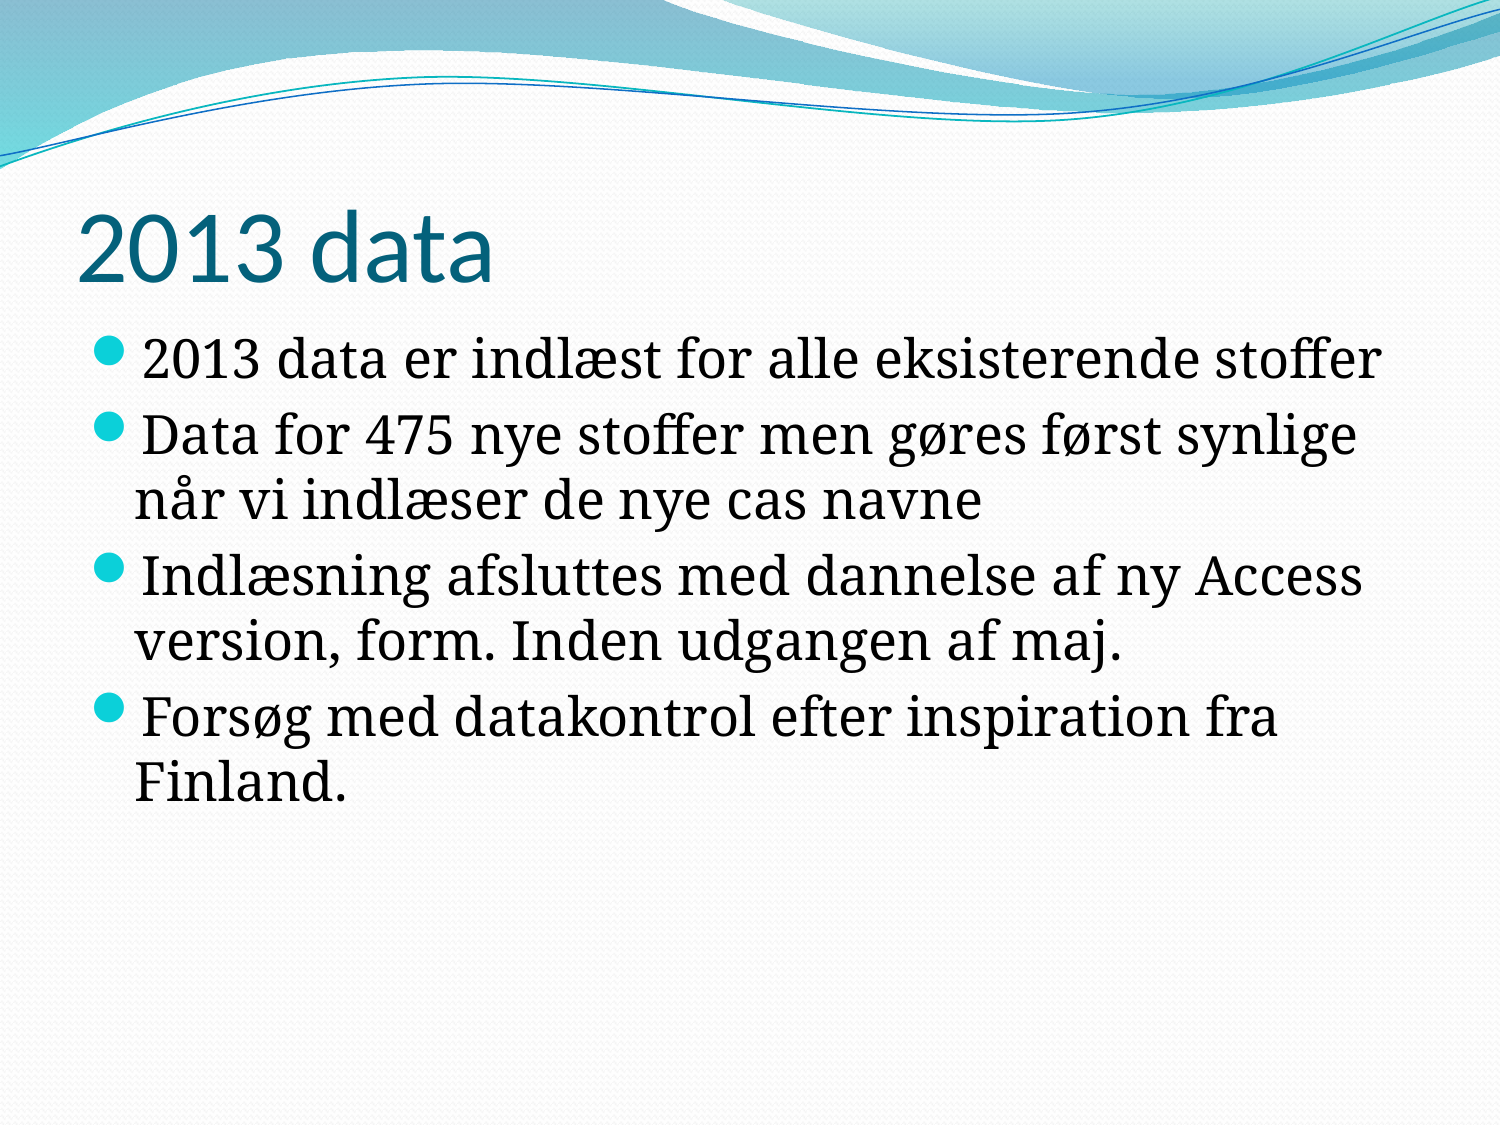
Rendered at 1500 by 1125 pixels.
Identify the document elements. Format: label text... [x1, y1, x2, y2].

title 2013 data [75, 115, 1425, 303]
list 2013 data er indlæst for alle eksisterende stoffer Data for 475 nye stoffer men gøres først synlige når vi indlæser de nye cas navne Indlæsning afsluttes med dannelse af ny Access version, form. Inden udgangen af maj. Forsøg med datakontrol efter inspiration fra Finland. [75, 317, 1425, 1038]
